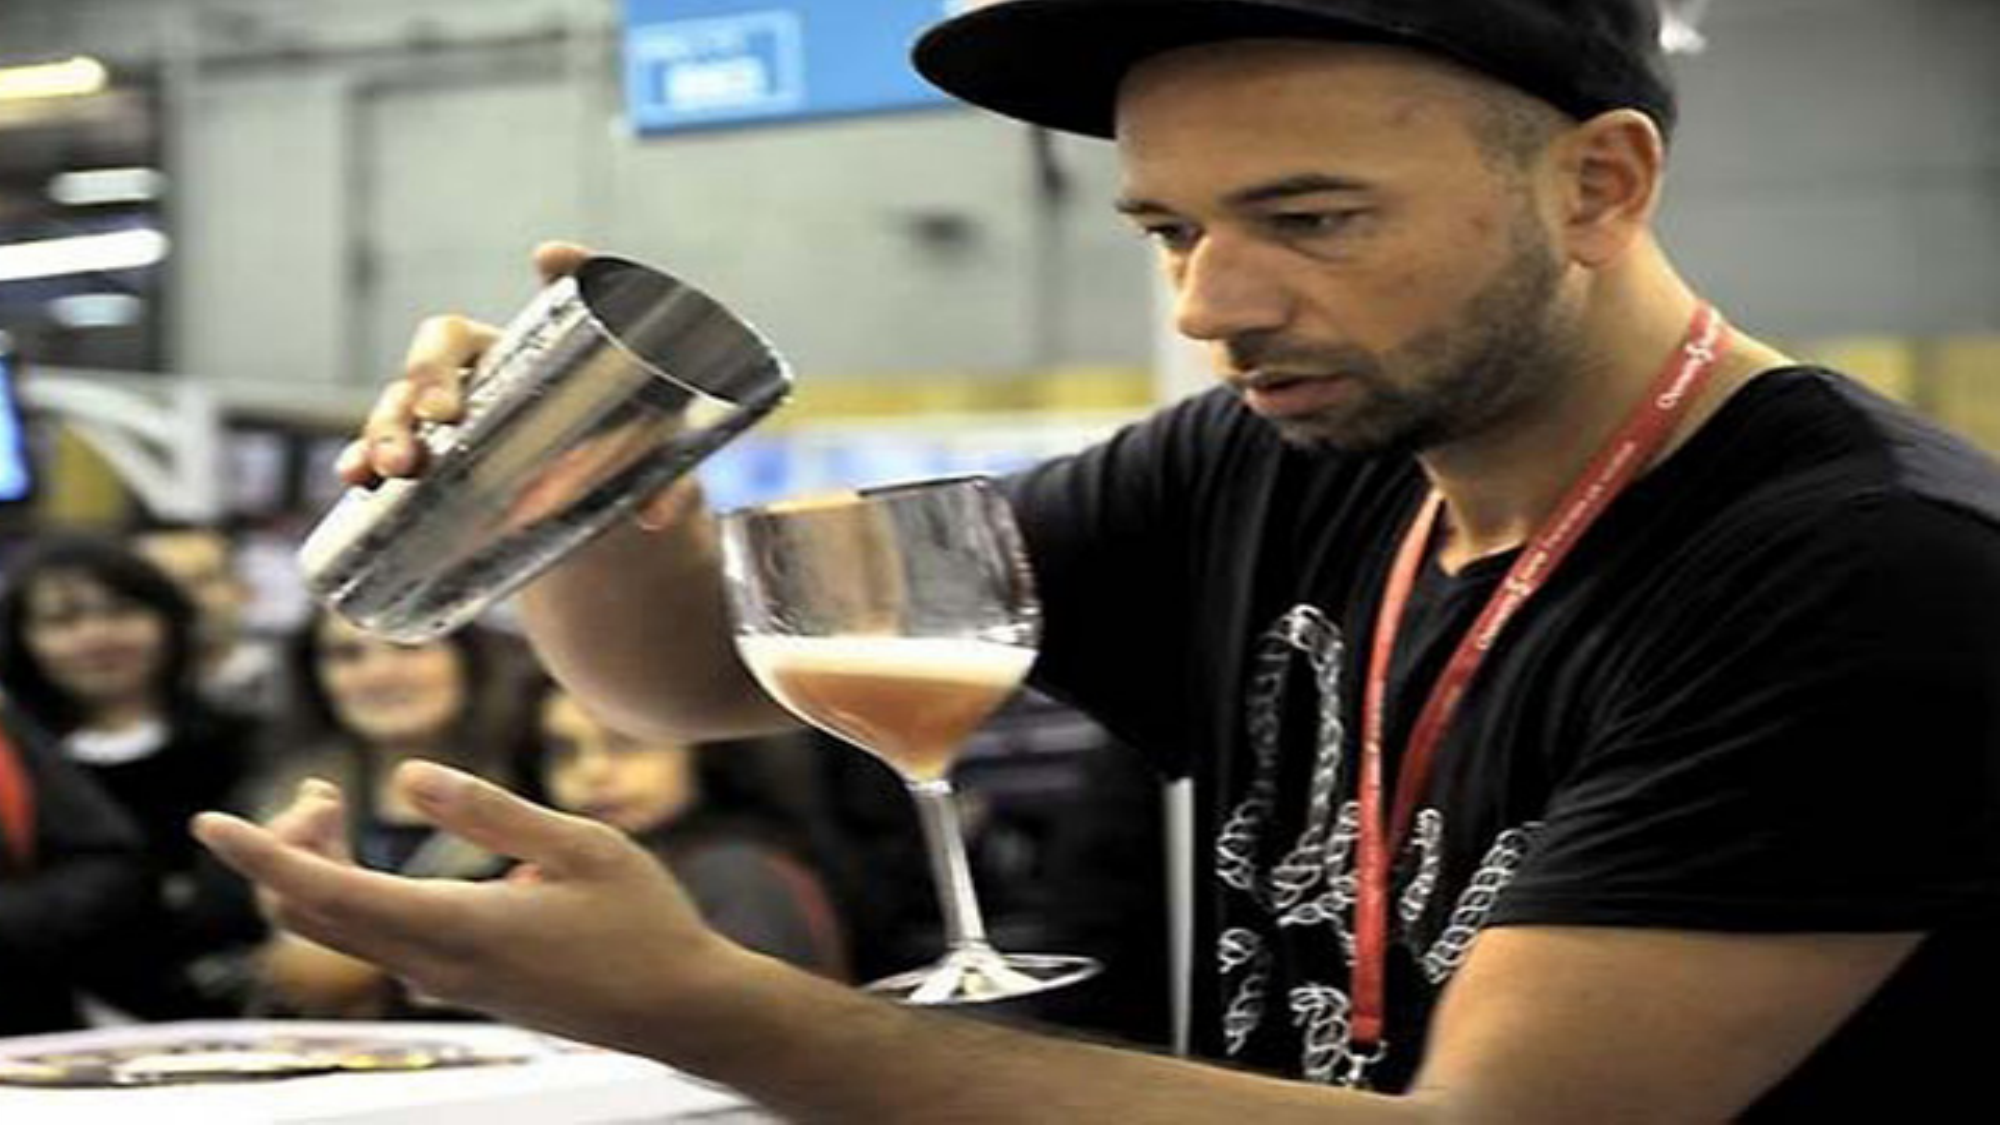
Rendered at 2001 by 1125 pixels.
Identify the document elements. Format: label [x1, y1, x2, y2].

list [0, 0, 2000, 1125]
